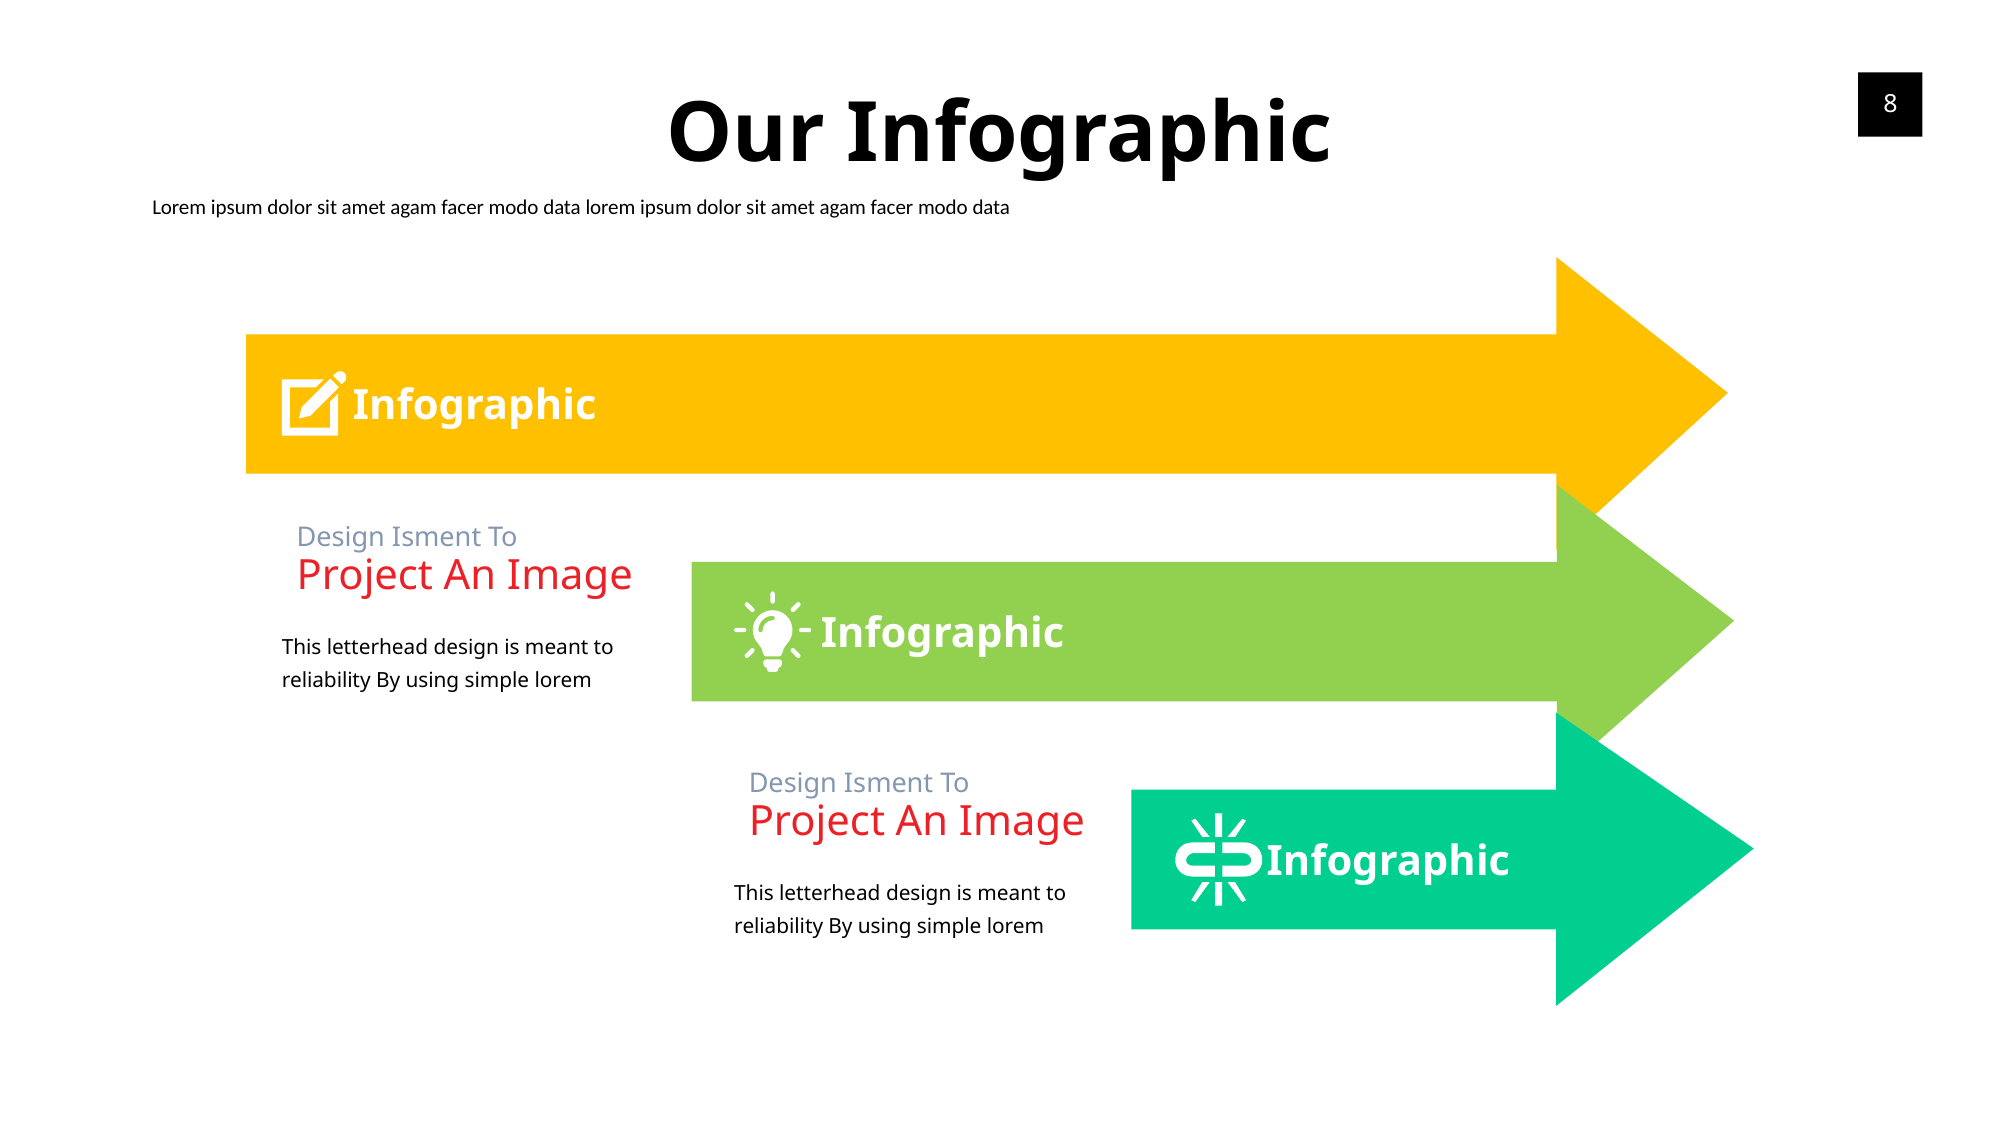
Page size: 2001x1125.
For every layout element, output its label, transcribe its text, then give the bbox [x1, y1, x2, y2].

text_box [246, 257, 1754, 1006]
title Our Infographic [137, 78, 1863, 186]
slide_number 8 [1863, 78, 1927, 130]
subtitle Lorem ipsum dolor sit amet agam facer modo data lorem ipsum dolor sit amet agam facer modo data [137, 186, 1863, 227]
